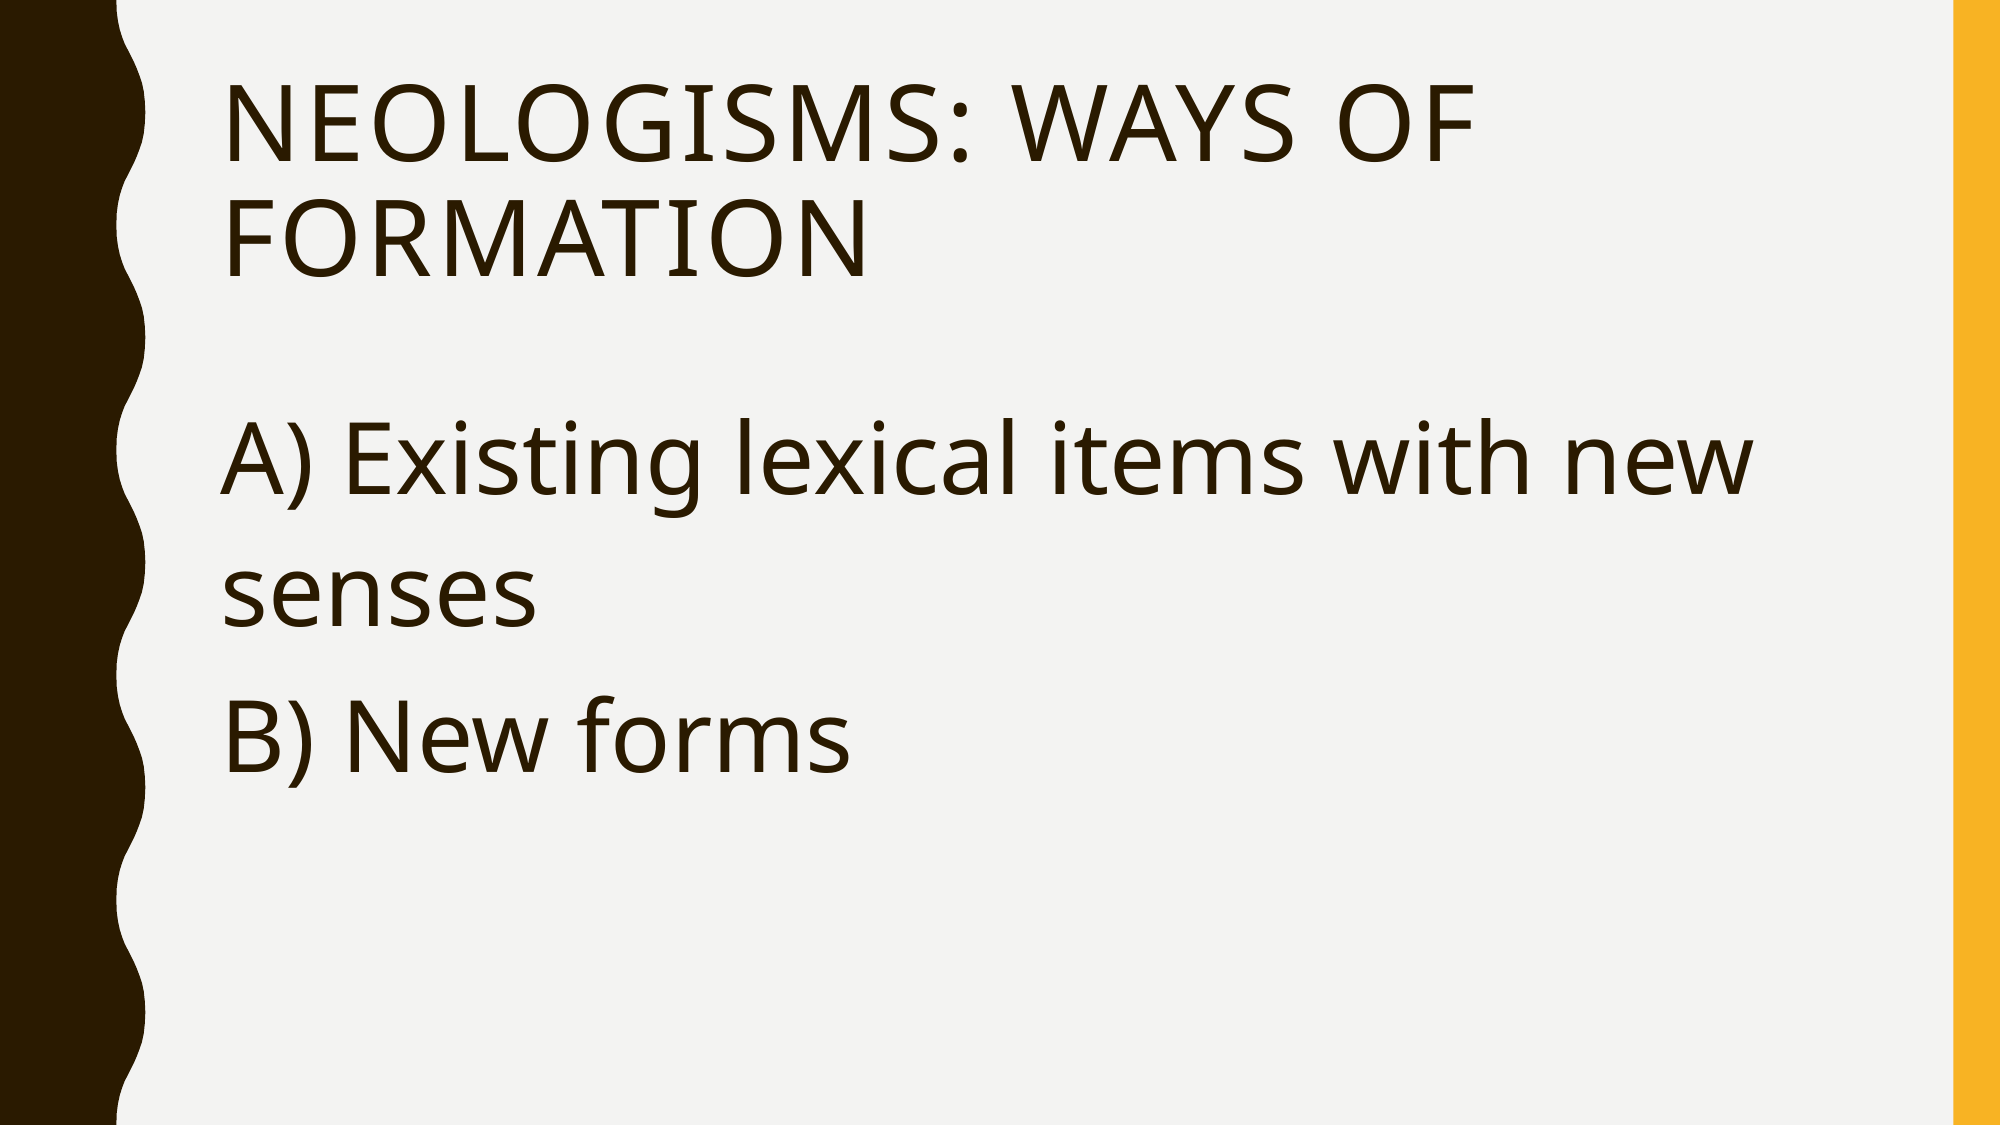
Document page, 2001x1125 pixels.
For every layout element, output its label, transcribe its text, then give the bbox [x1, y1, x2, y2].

title NEOLOGISMS: ways of formation [205, 62, 1875, 308]
list A) Existing lexical items with new senses B) New forms [205, 375, 1875, 965]
